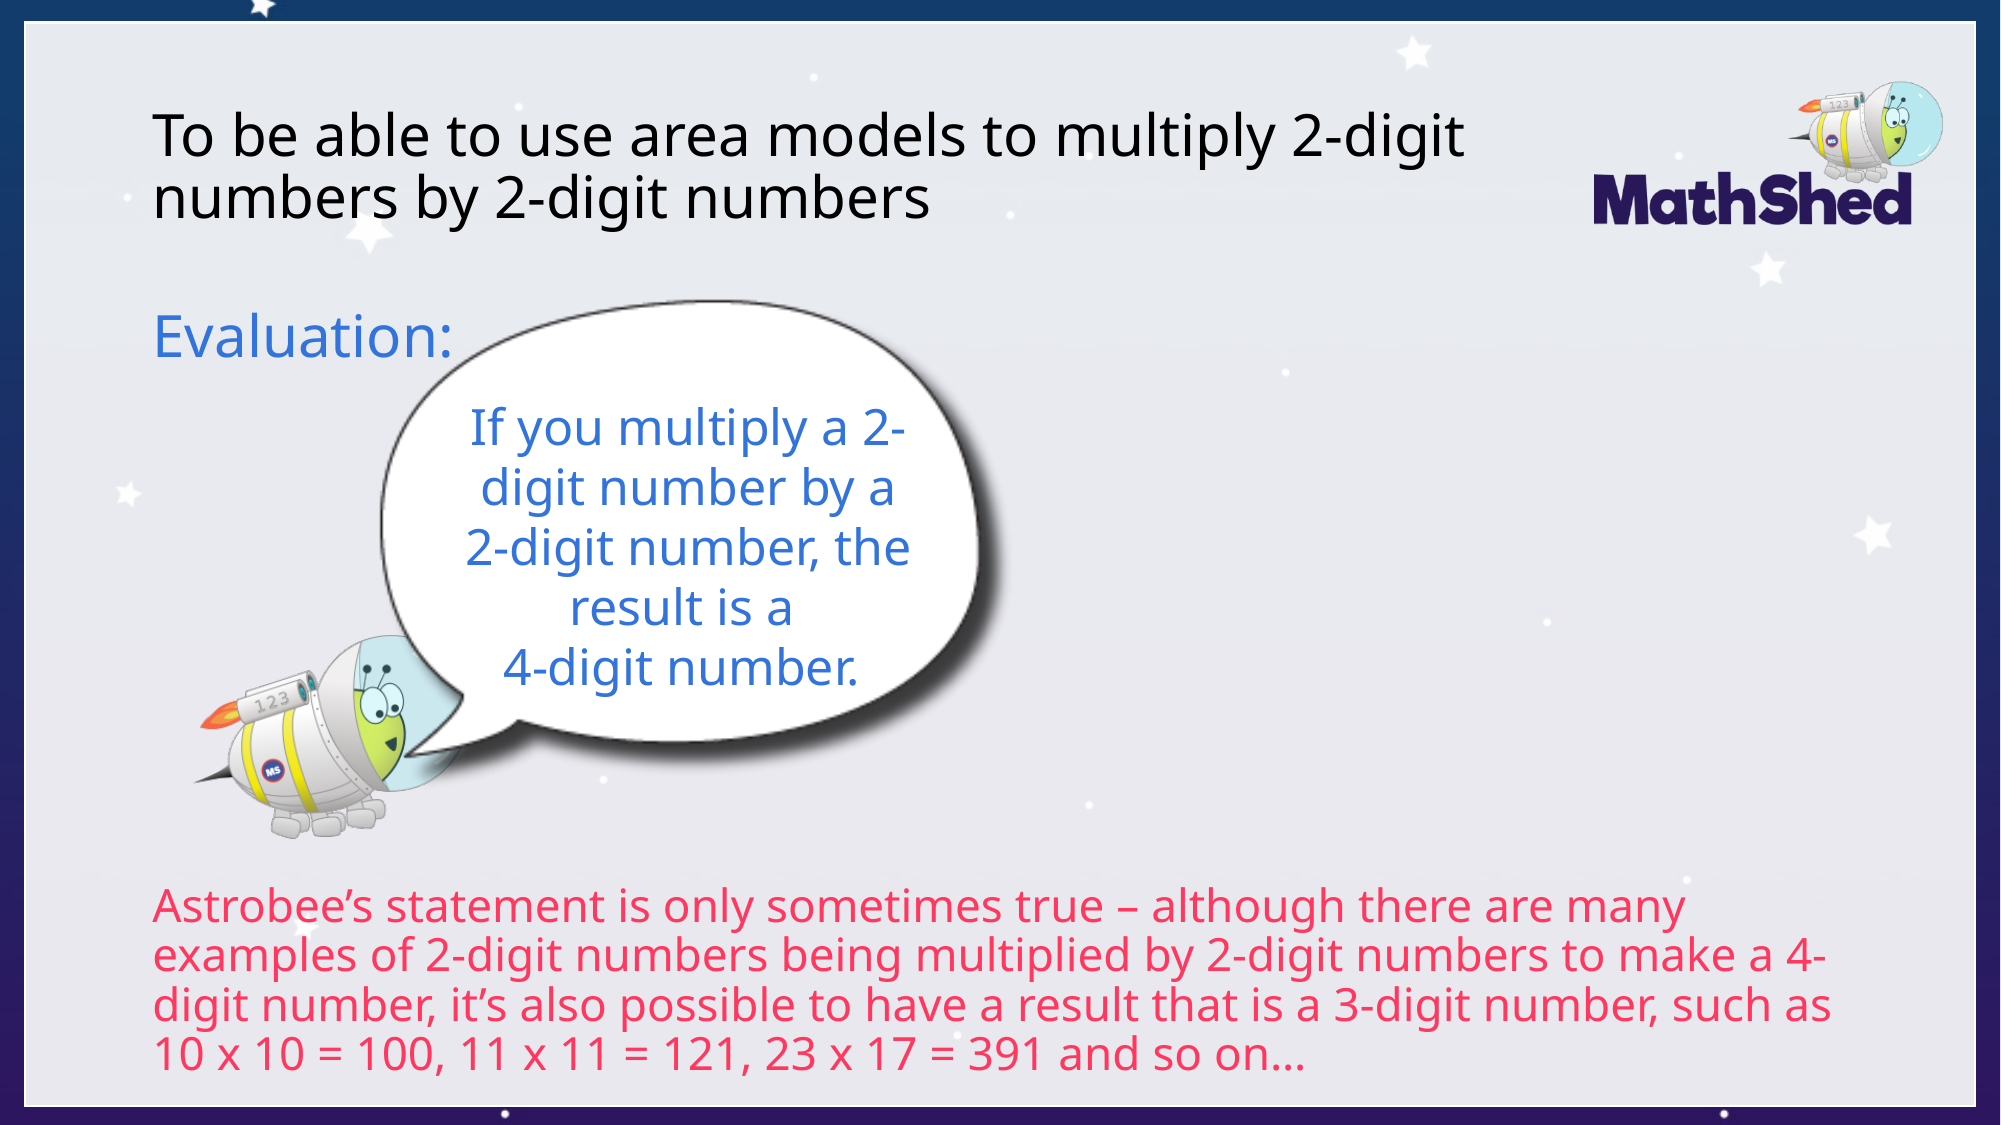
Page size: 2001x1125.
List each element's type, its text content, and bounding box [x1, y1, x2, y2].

title To be able to use area models to multiply 2-digit numbers by 2-digit numbers [137, 59, 1578, 278]
picture [0, 0, 2001, 1125]
list Evaluation: Astrobee’s statement is only sometimes true – although there are many examples of 2-digit numbers being multiplied by 2-digit numbers to make a 4-digit number, it’s also possible to have a result that is a 3-digit number, such as 10 x 10 = 100, 11 x 11 = 121, 23 x 17 = 391 and so on… [137, 299, 1863, 1014]
